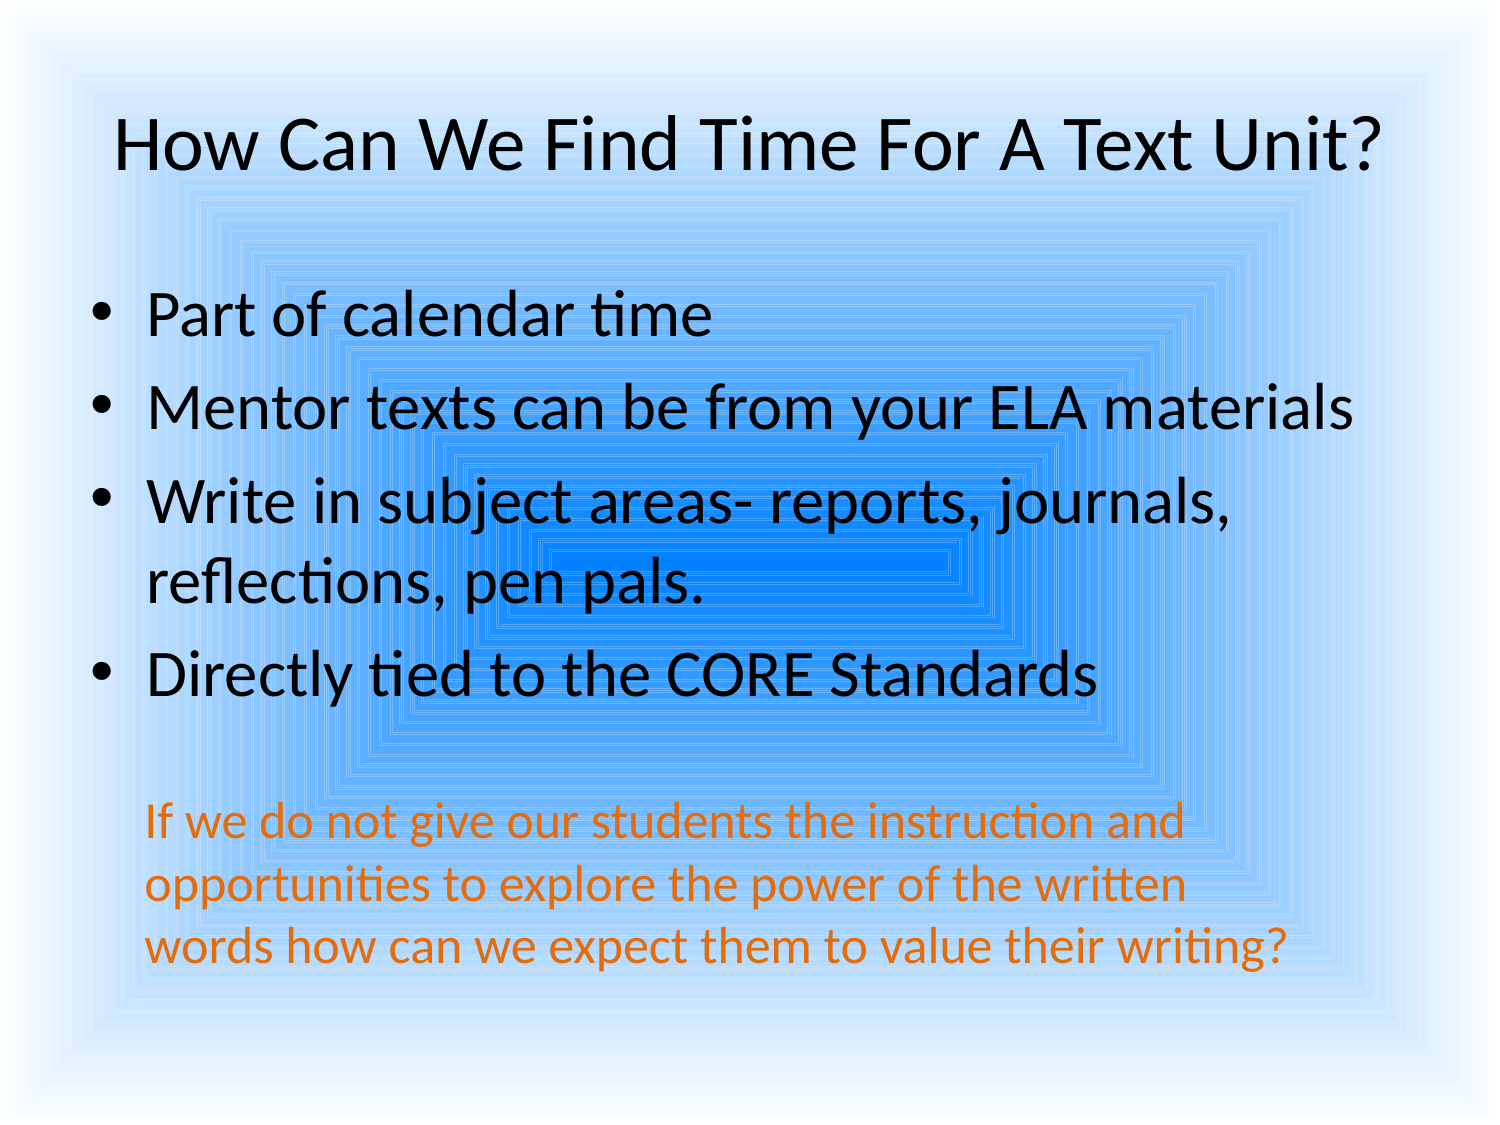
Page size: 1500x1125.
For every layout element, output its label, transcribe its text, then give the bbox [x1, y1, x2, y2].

title How Can We Find Time For A Text Unit? [75, 45, 1425, 233]
list Part of calendar time Mentor texts can be from your ELA materials Write in subject areas- reports, journals, reflections, pen pals. Directly tied to the CORE Standards [75, 262, 1425, 749]
text_box If we do not give our students the instruction and opportunities to explore the power of the written words how can we expect them to value their writing? [129, 779, 1337, 982]
